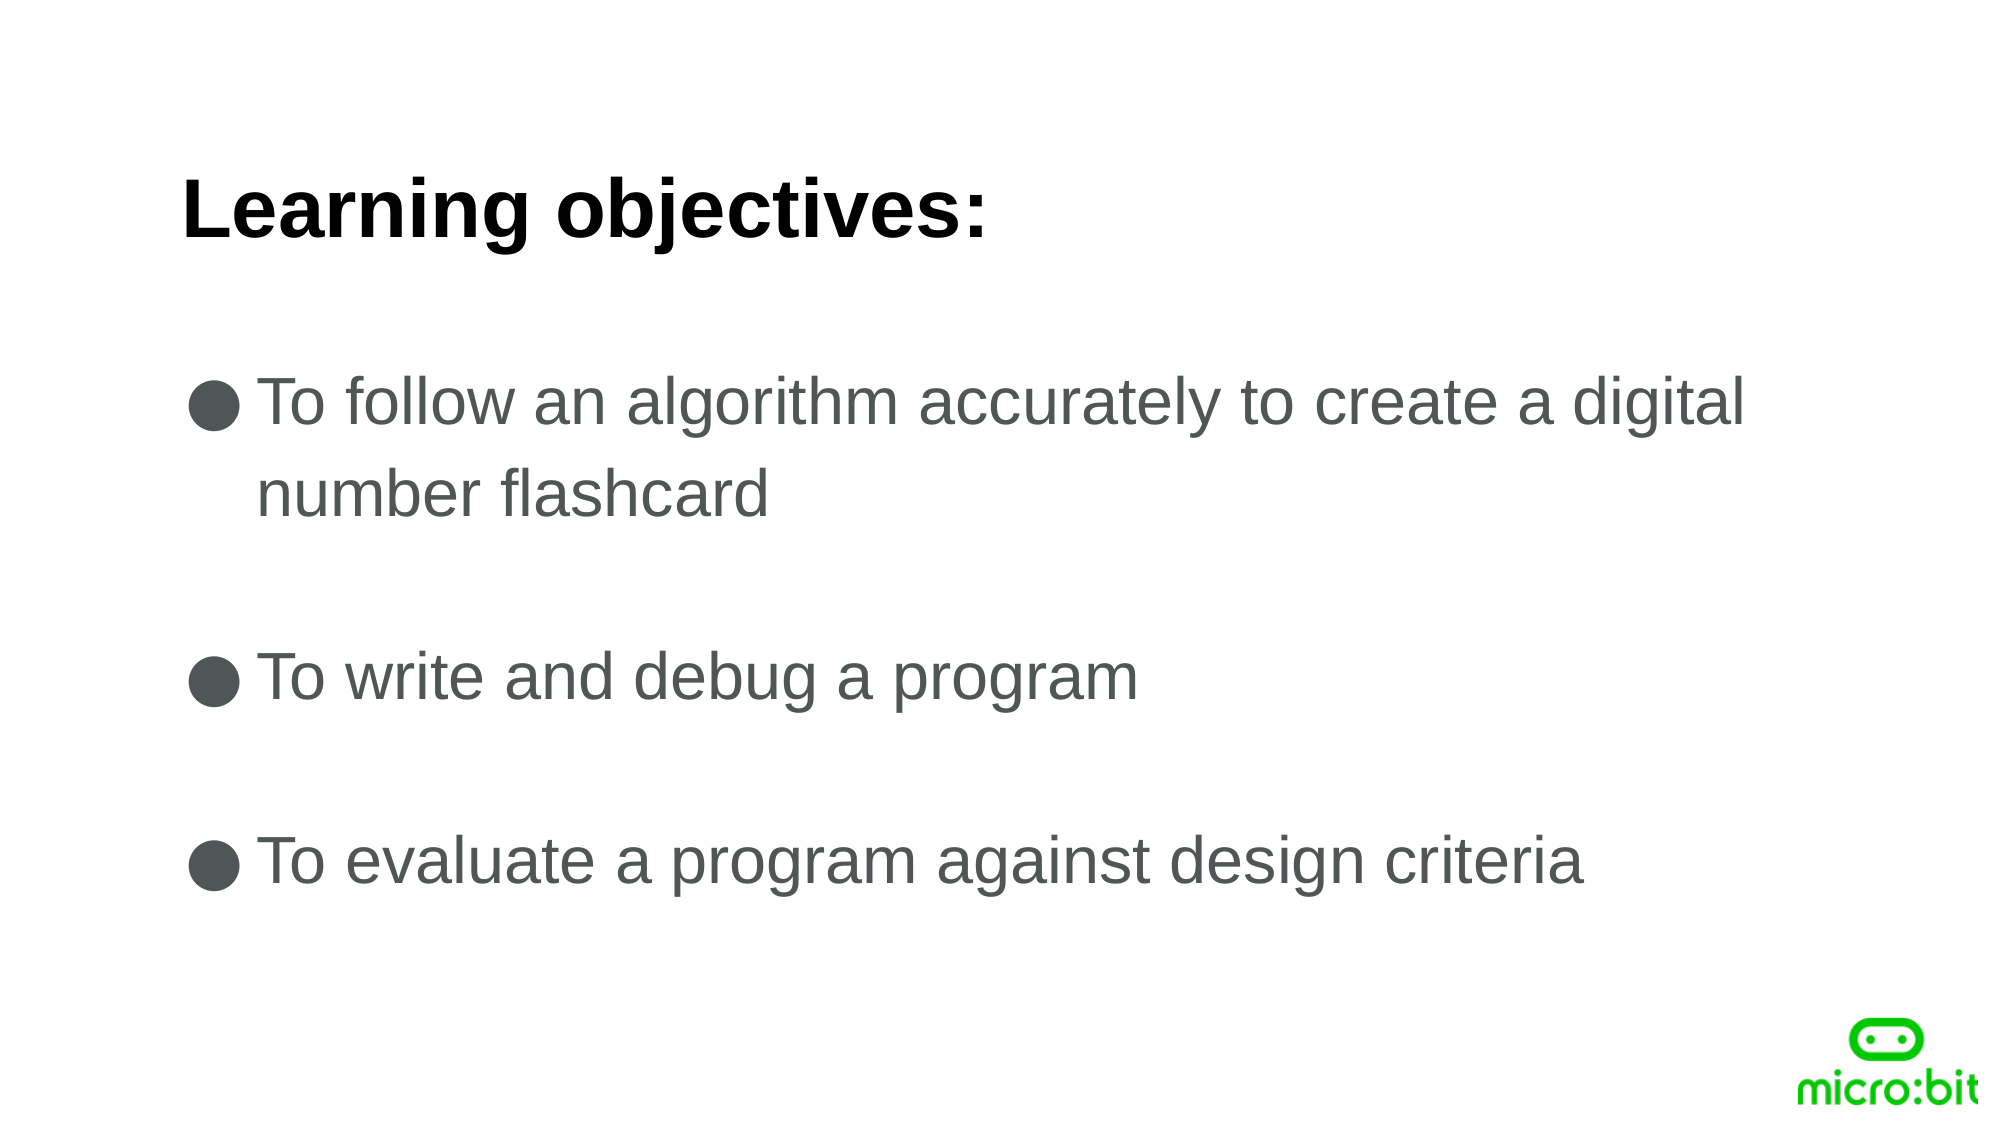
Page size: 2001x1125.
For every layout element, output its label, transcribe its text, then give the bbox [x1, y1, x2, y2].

picture [1797, 1017, 1978, 1106]
text_box Learning objectives: To follow an algorithm accurately to create a digital number flashcard To write and debug a program To evaluate a program against design criteria [166, 60, 1918, 884]
